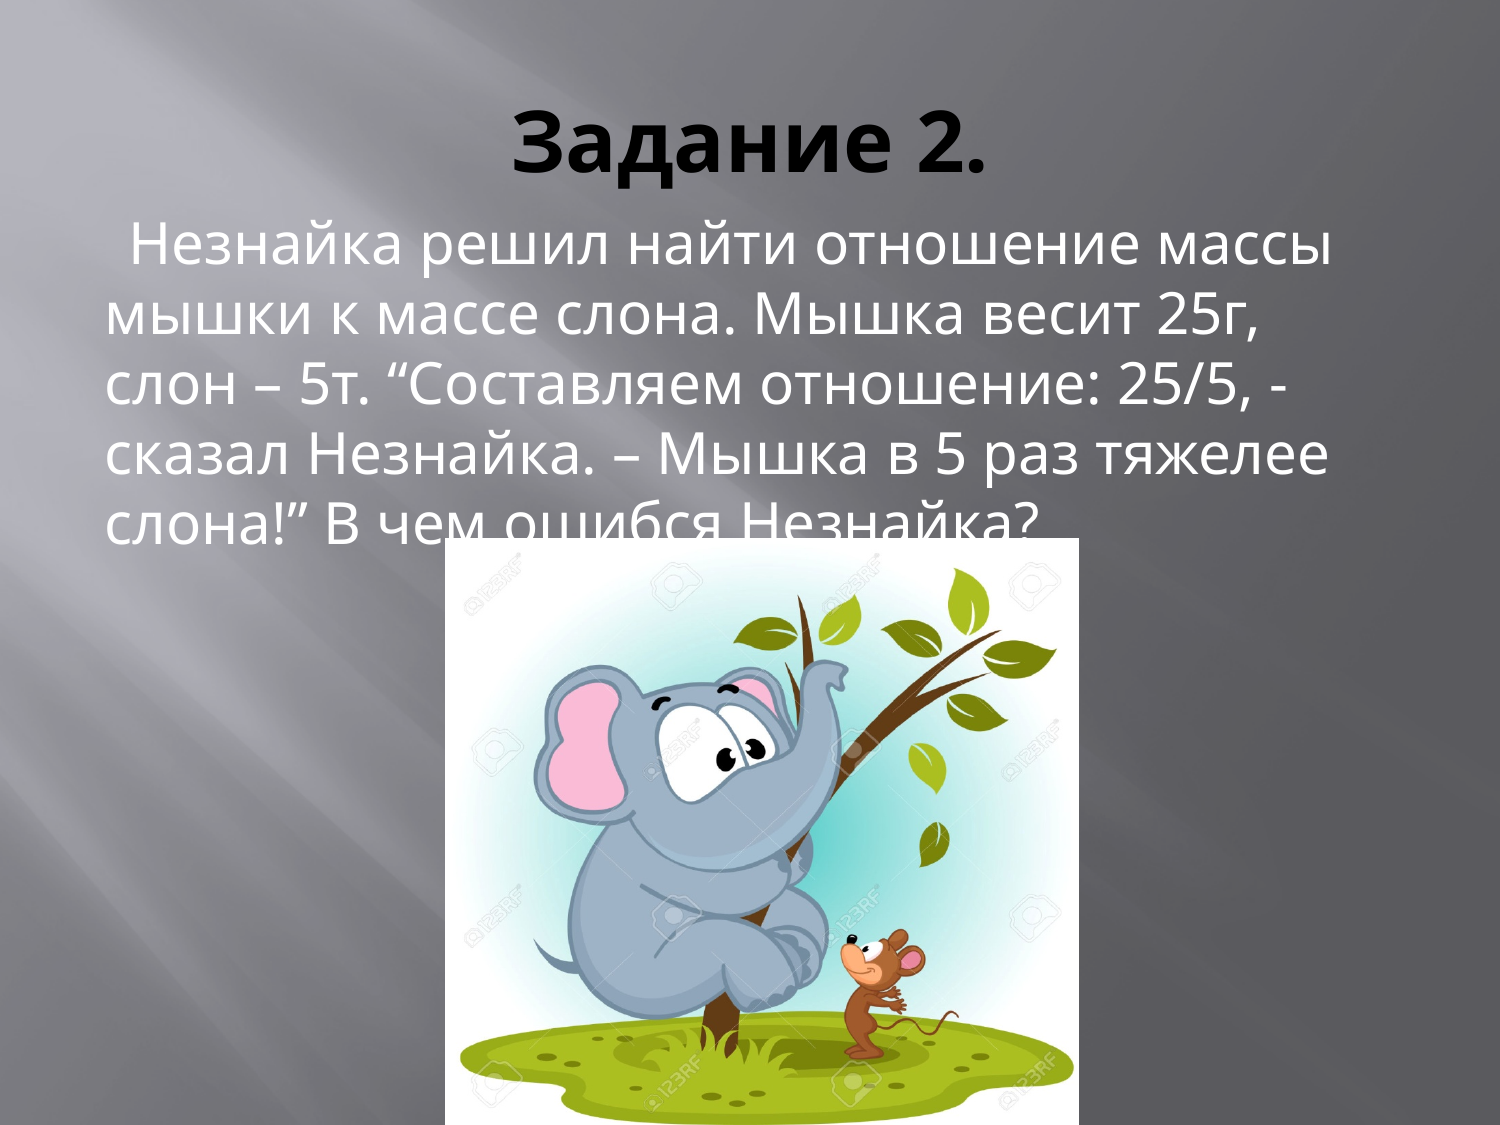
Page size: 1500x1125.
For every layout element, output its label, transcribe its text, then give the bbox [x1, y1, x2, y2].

list Незнайка решил найти отношение массы мышки к массе слона. Мышка весит 25г, слон – 5т. “Составляем отношение: 25/5, - сказал Незнайка. – Мышка в 5 раз тяжелее слона!” В чем ошибся Незнайка? [0, 199, 1425, 1125]
title Задание 2. [75, 45, 1425, 199]
picture [445, 538, 1079, 1125]
